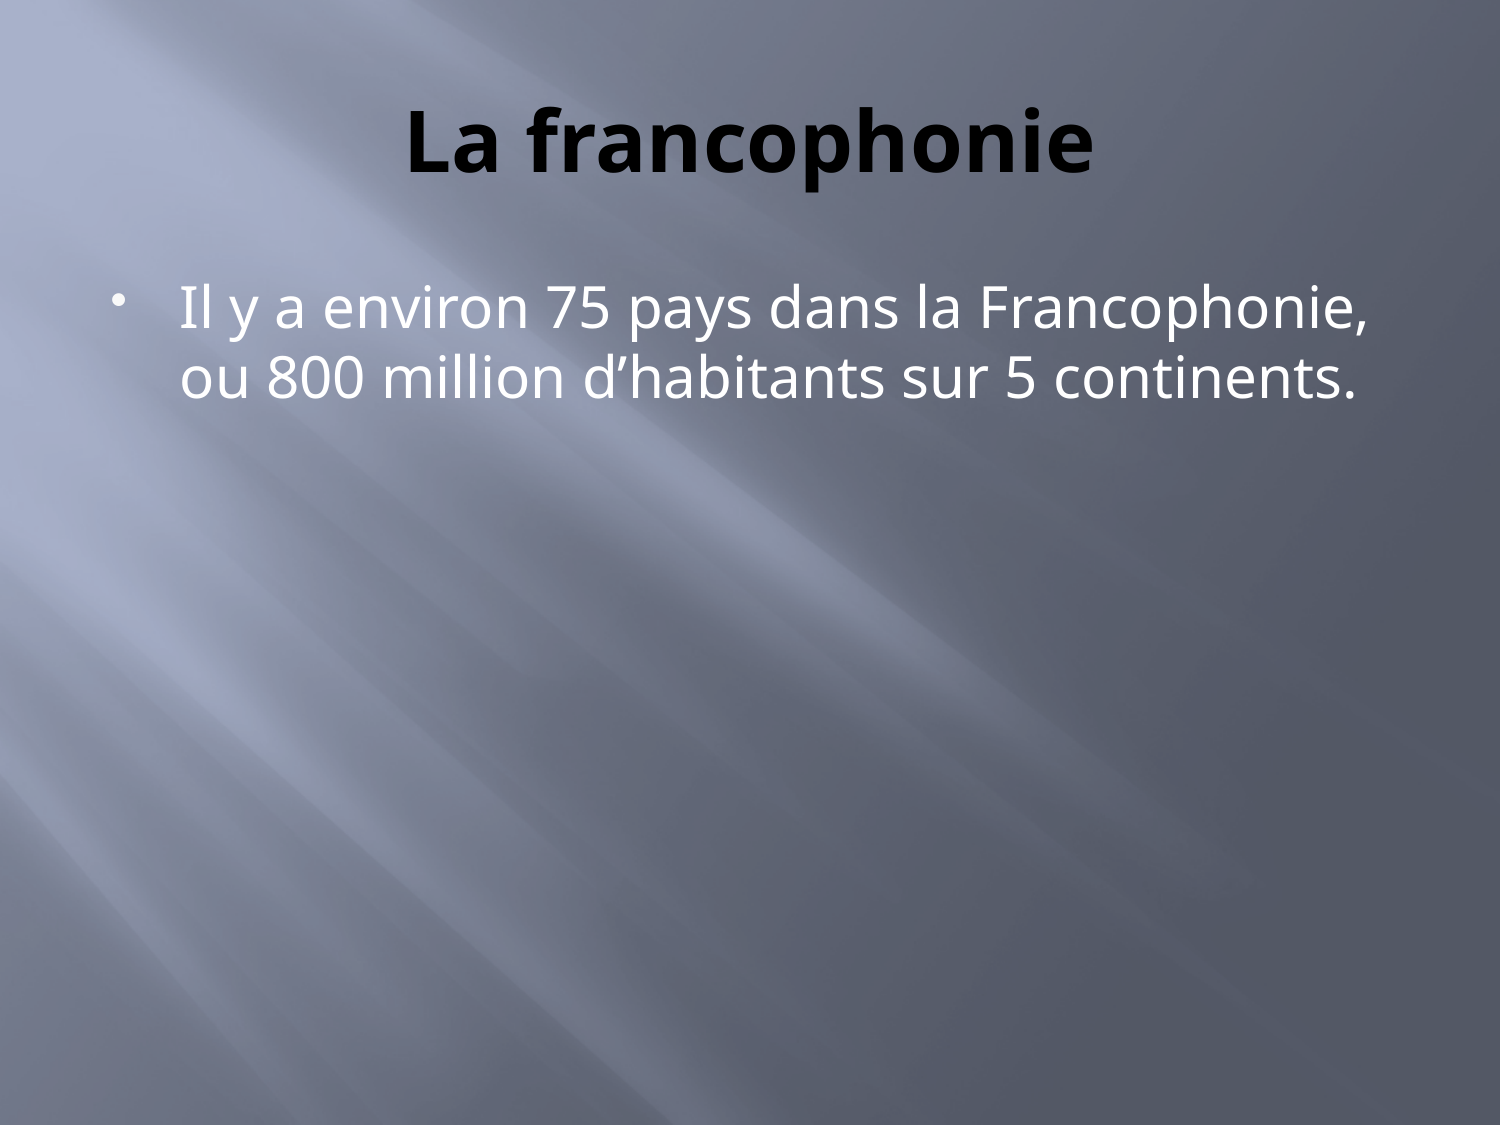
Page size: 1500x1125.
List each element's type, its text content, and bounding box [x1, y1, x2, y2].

title La francophonie [75, 45, 1425, 233]
list Il y a environ 75 pays dans la Francophonie, ou 800 million d’habitants sur 5 continents. [75, 262, 1425, 1035]
